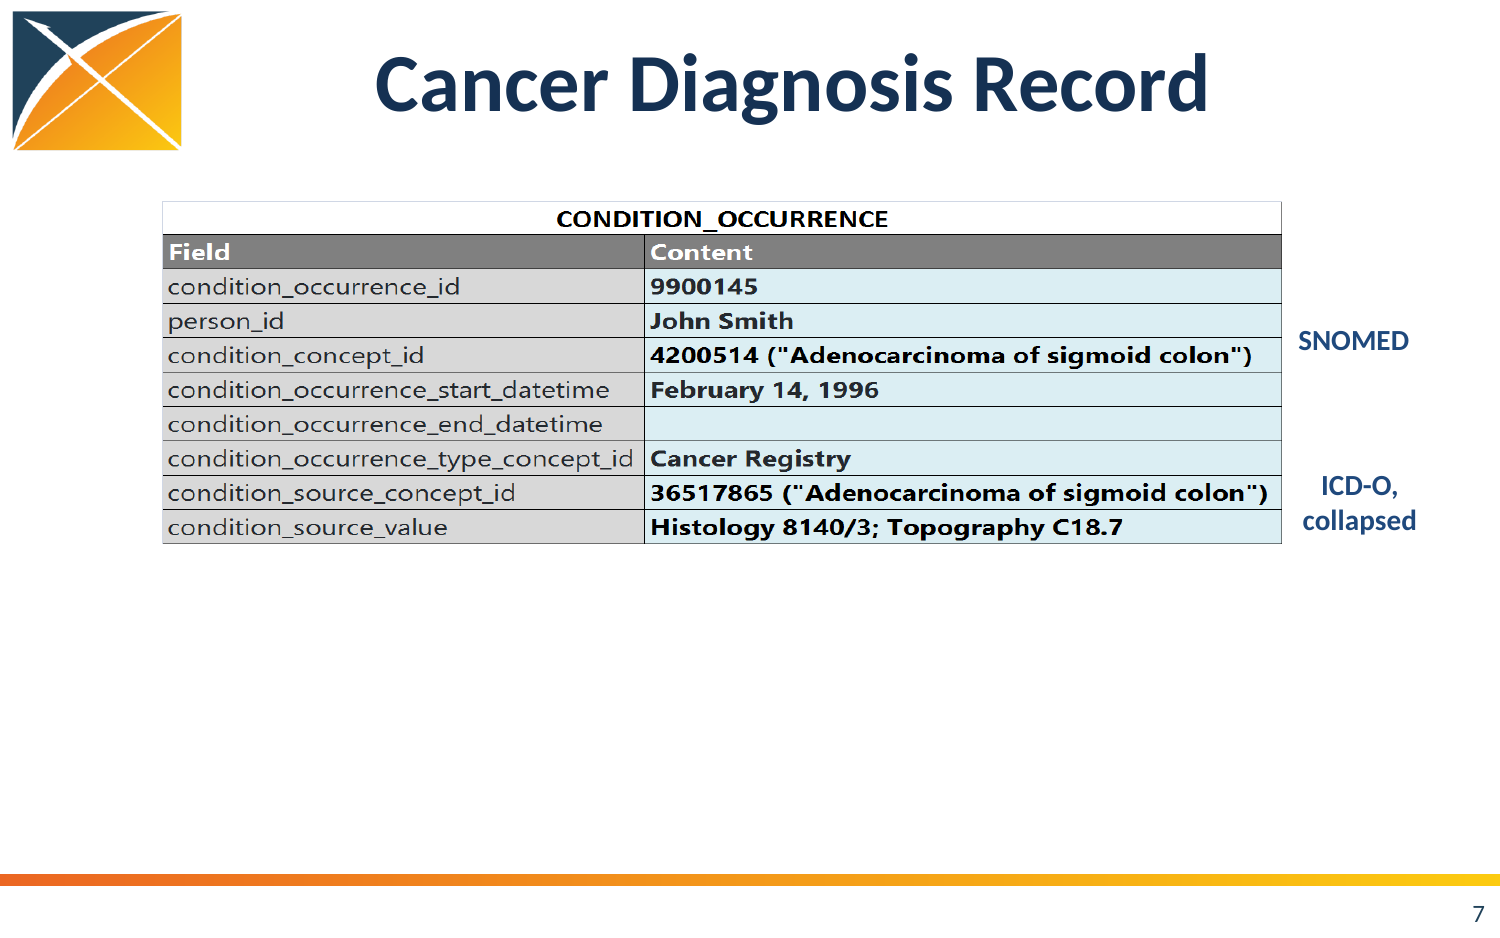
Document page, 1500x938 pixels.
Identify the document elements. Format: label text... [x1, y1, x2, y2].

text_box SNOMED [1287, 309, 1445, 369]
picture [0, 0, 206, 167]
text_box ICD-O, collapsed [1287, 472, 1451, 532]
title Cancer Diagnosis Record [50, 20, 1500, 136]
picture [162, 201, 1283, 545]
list [75, 166, 1438, 844]
slide_number 7 [1149, 887, 1500, 938]
